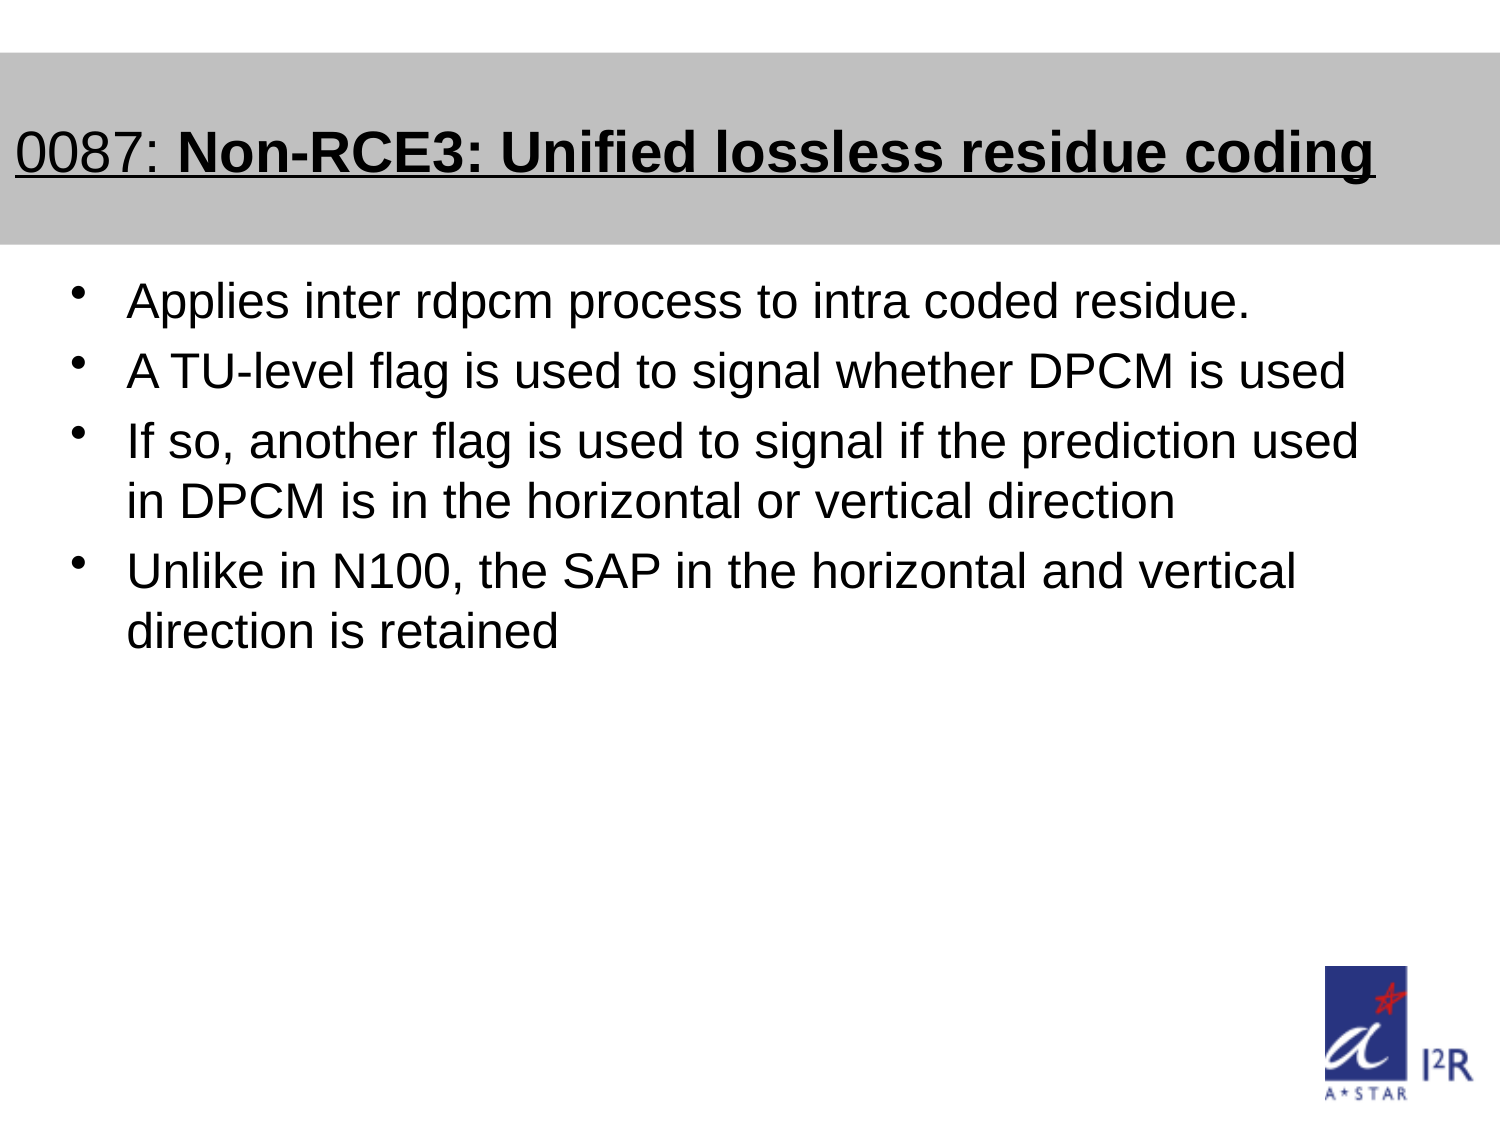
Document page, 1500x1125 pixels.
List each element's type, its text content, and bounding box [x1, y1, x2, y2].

list Applies inter rdpcm process to intra coded residue. A TU-level flag is used to signal whether DPCM is used If so, another flag is used to signal if the prediction used in DPCM is in the horizontal or vertical direction Unlike in N100, the SAP in the horizontal and vertical direction is retained [54, 260, 1429, 979]
picture [1325, 966, 1500, 1125]
title 0087: Non-RCE3: Unified lossless residue coding [0, 52, 1500, 245]
